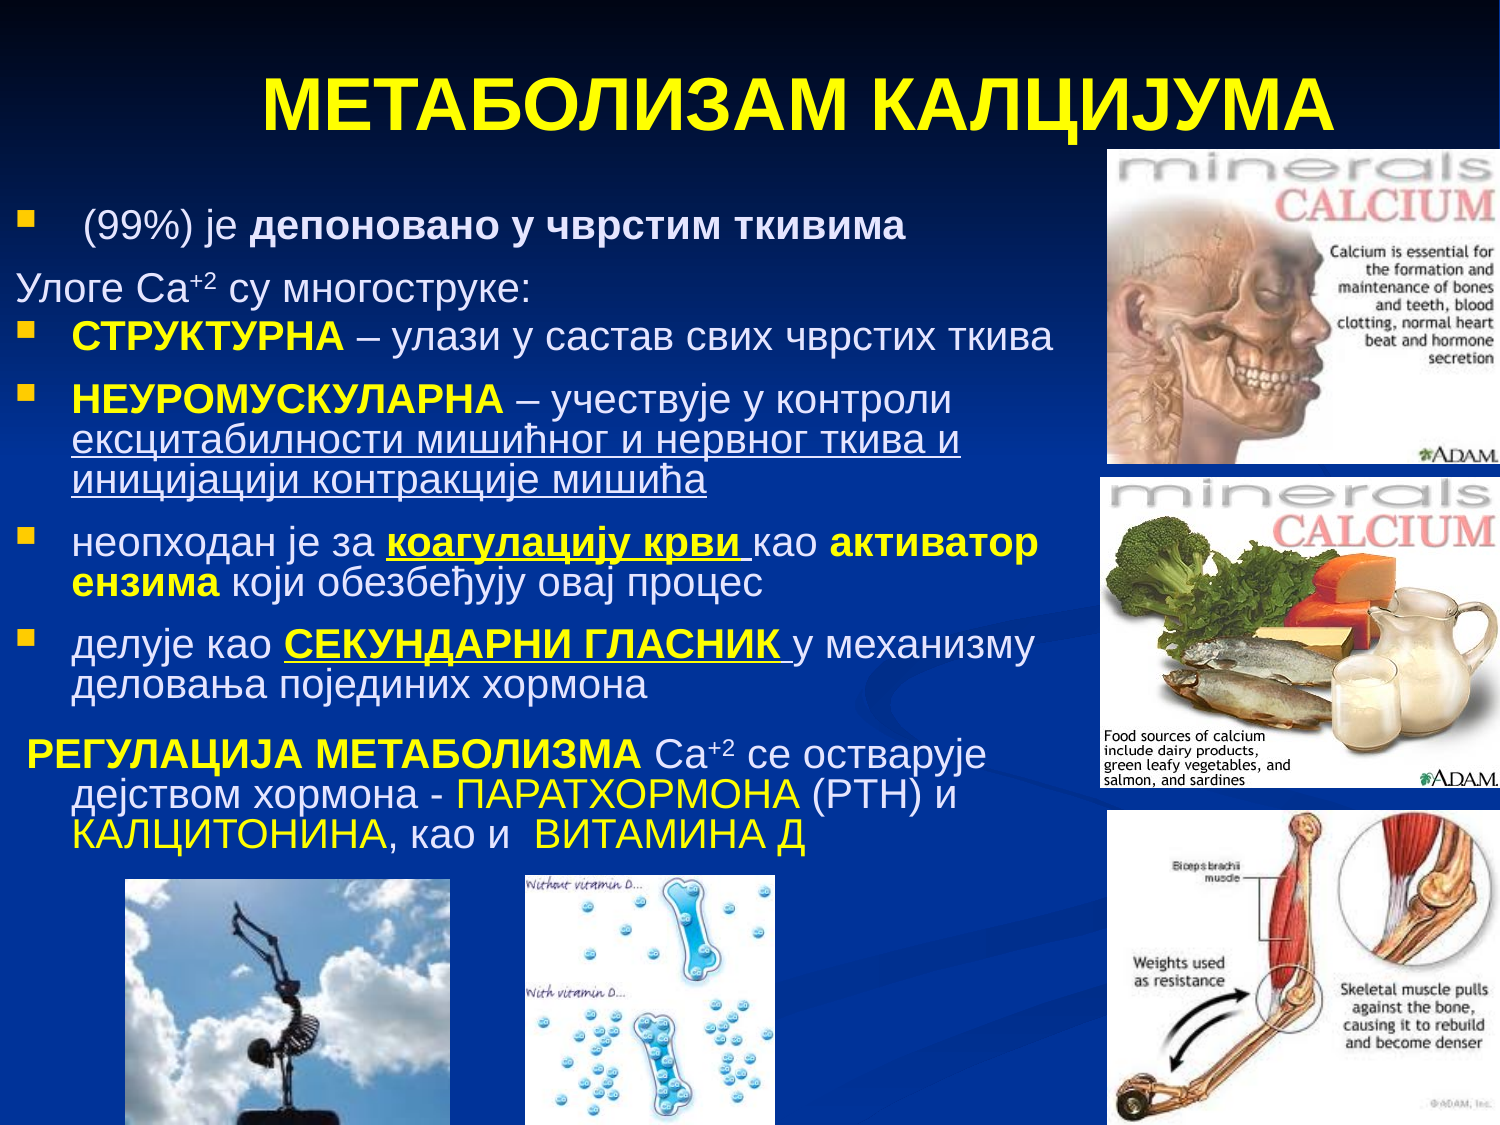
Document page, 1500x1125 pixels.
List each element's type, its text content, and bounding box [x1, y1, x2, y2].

picture [124, 878, 451, 1125]
picture [1099, 477, 1500, 788]
picture [524, 875, 776, 1125]
list (99%) је депоновано у чврстим ткивима Улоге Ca+2 су многоструке: СТРУКТУРНА – улази у састав свих чврстих ткива НЕУРОМУСКУЛАРНА – учествује у контроли ексцитабилности мишићног и нервног ткива и иницијацији контракције мишића неопходан је за коагулацију крви као активатор ензима који обезбеђују овај процес делује као СЕКУНДАРНИ ГЛАСНИК у механизму деловања појединих хормона РЕГУЛАЦИЈА МЕТАБОЛИЗМА Ca+2 се остварује дејством хормона - ПАРАТХОРМОНА (PTH) и КАЛЦИТОНИНА, као и ВИТАМИНА Д [0, 199, 1113, 1125]
title МЕТАБОЛИЗАМ КАЛЦИЈУМА [124, 37, 1500, 151]
picture [1107, 810, 1500, 1125]
picture [1107, 149, 1500, 465]
